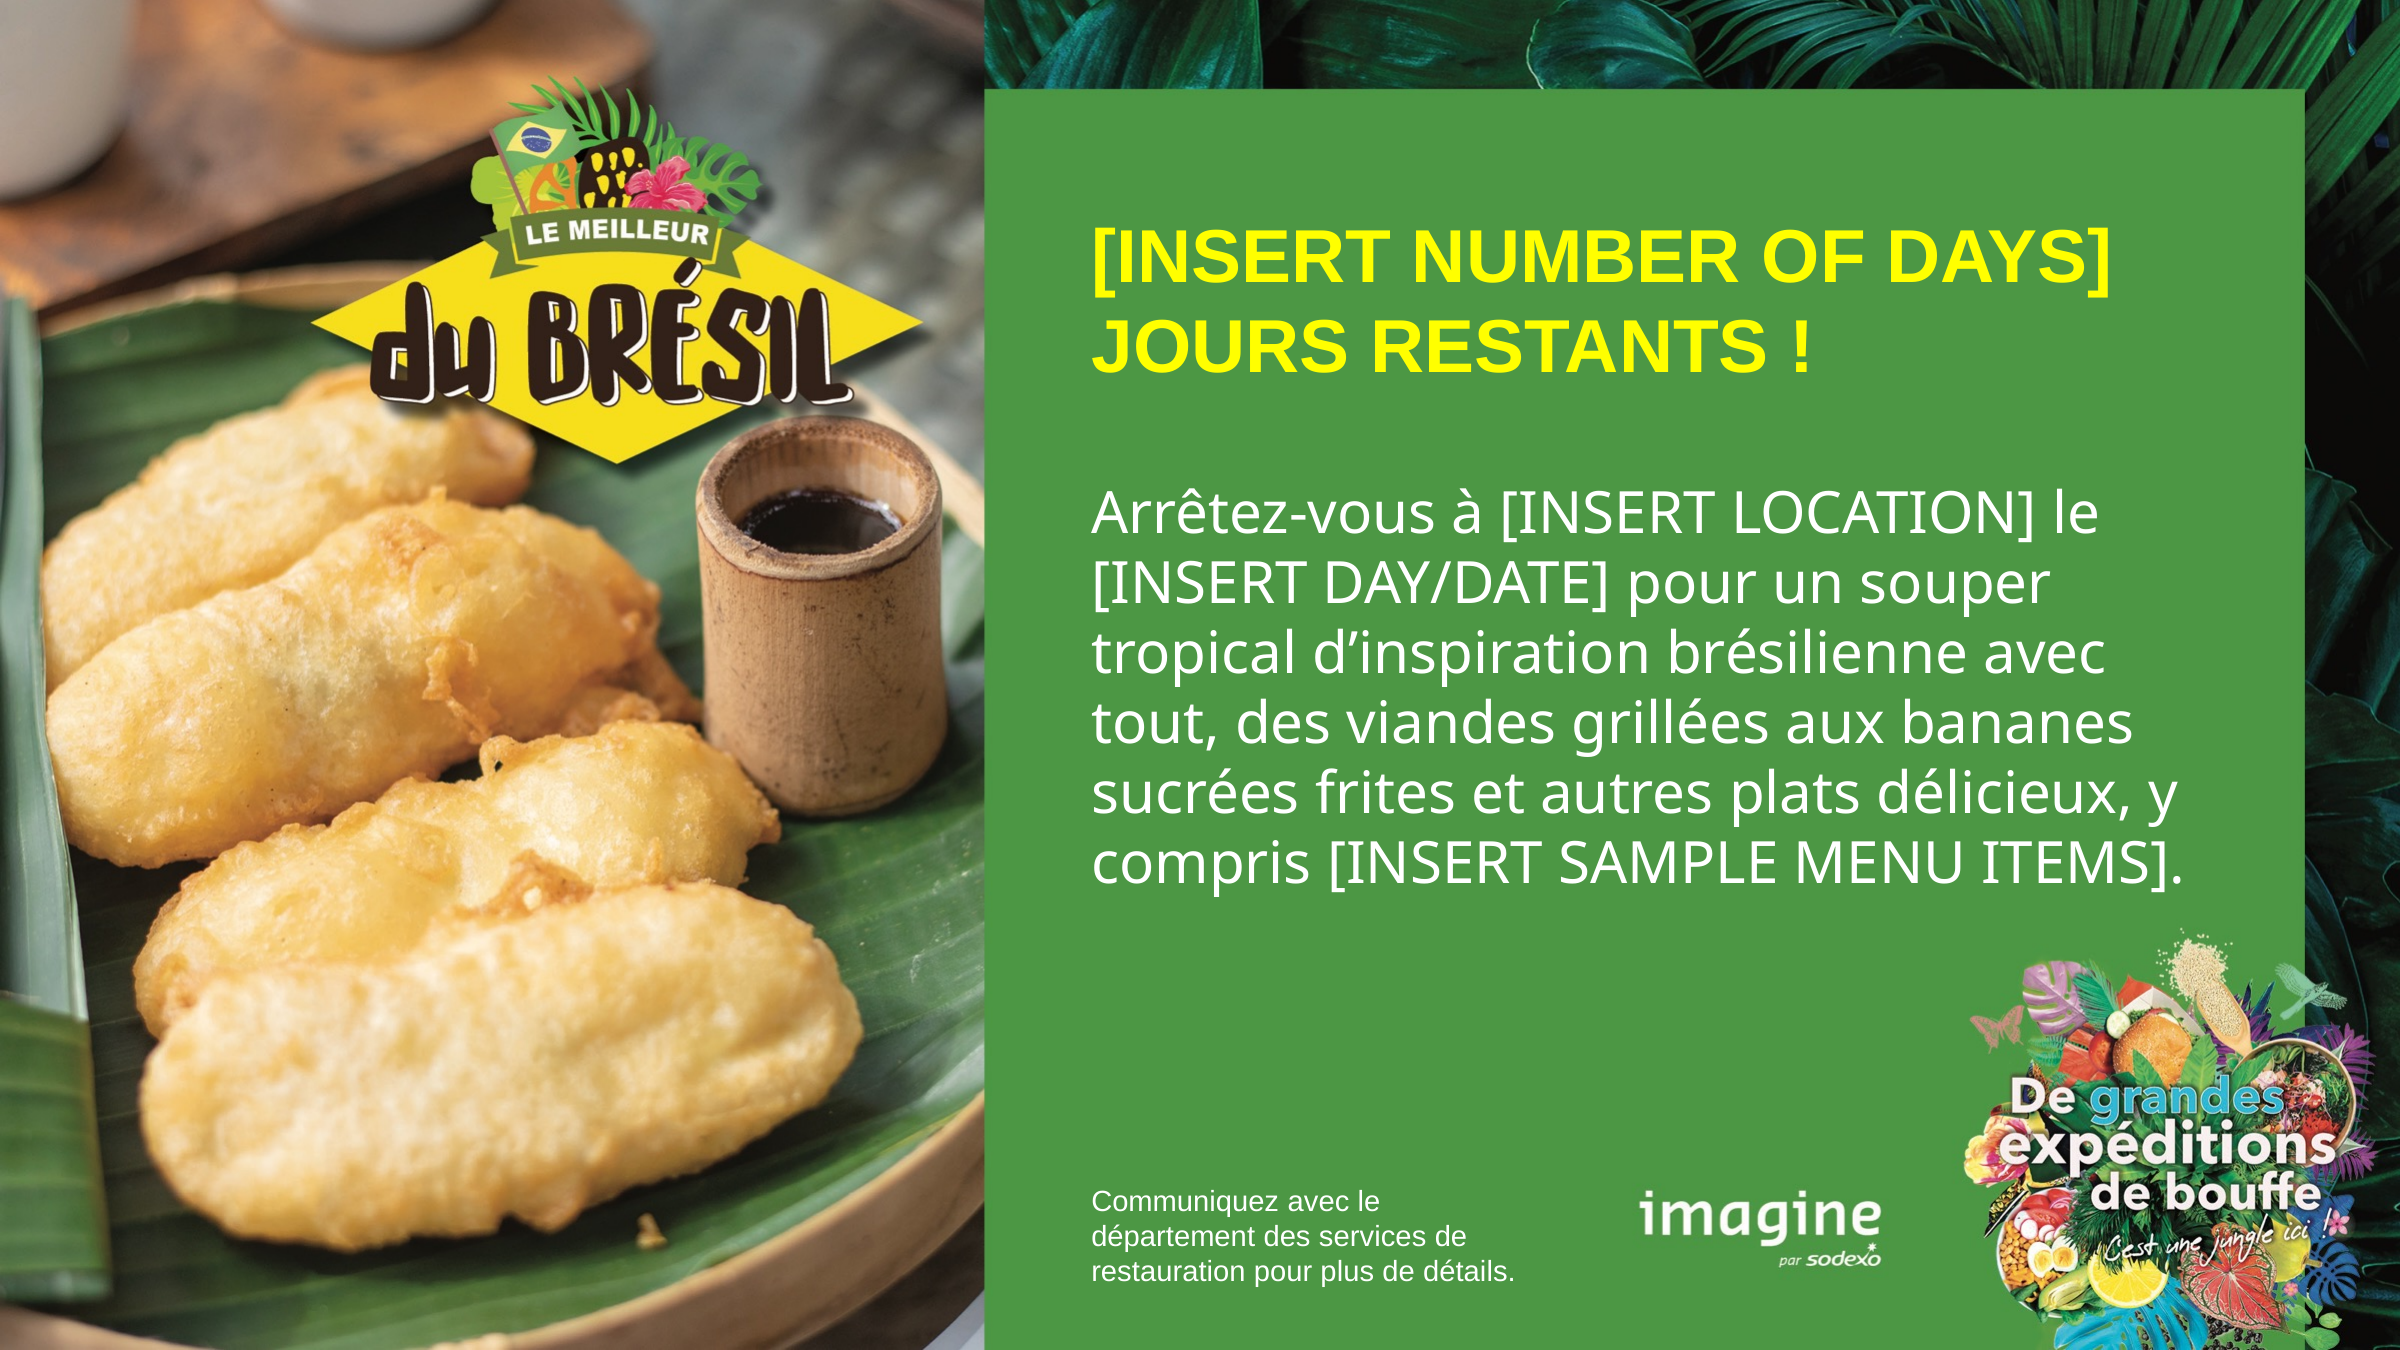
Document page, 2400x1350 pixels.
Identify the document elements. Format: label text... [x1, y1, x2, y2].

text_box Arrêtez-vous à [INSERT LOCATION] le [INSERT DAY/DATE] pour un souper tropical d’inspiration brésilienne avec tout, des viandes grillées aux bananes sucrées frites et autres plats délicieux, y compris [INSERT SAMPLE MENU ITEMS]. [1076, 467, 2204, 1093]
text_box Communiquez avec le département des services de restauration pour plus de détails. [1076, 1174, 1541, 1295]
text_box [INSERT NUMBER OF DAYS] JOURS RESTANTS ! [1076, 200, 2204, 467]
picture [0, 0, 2400, 1350]
